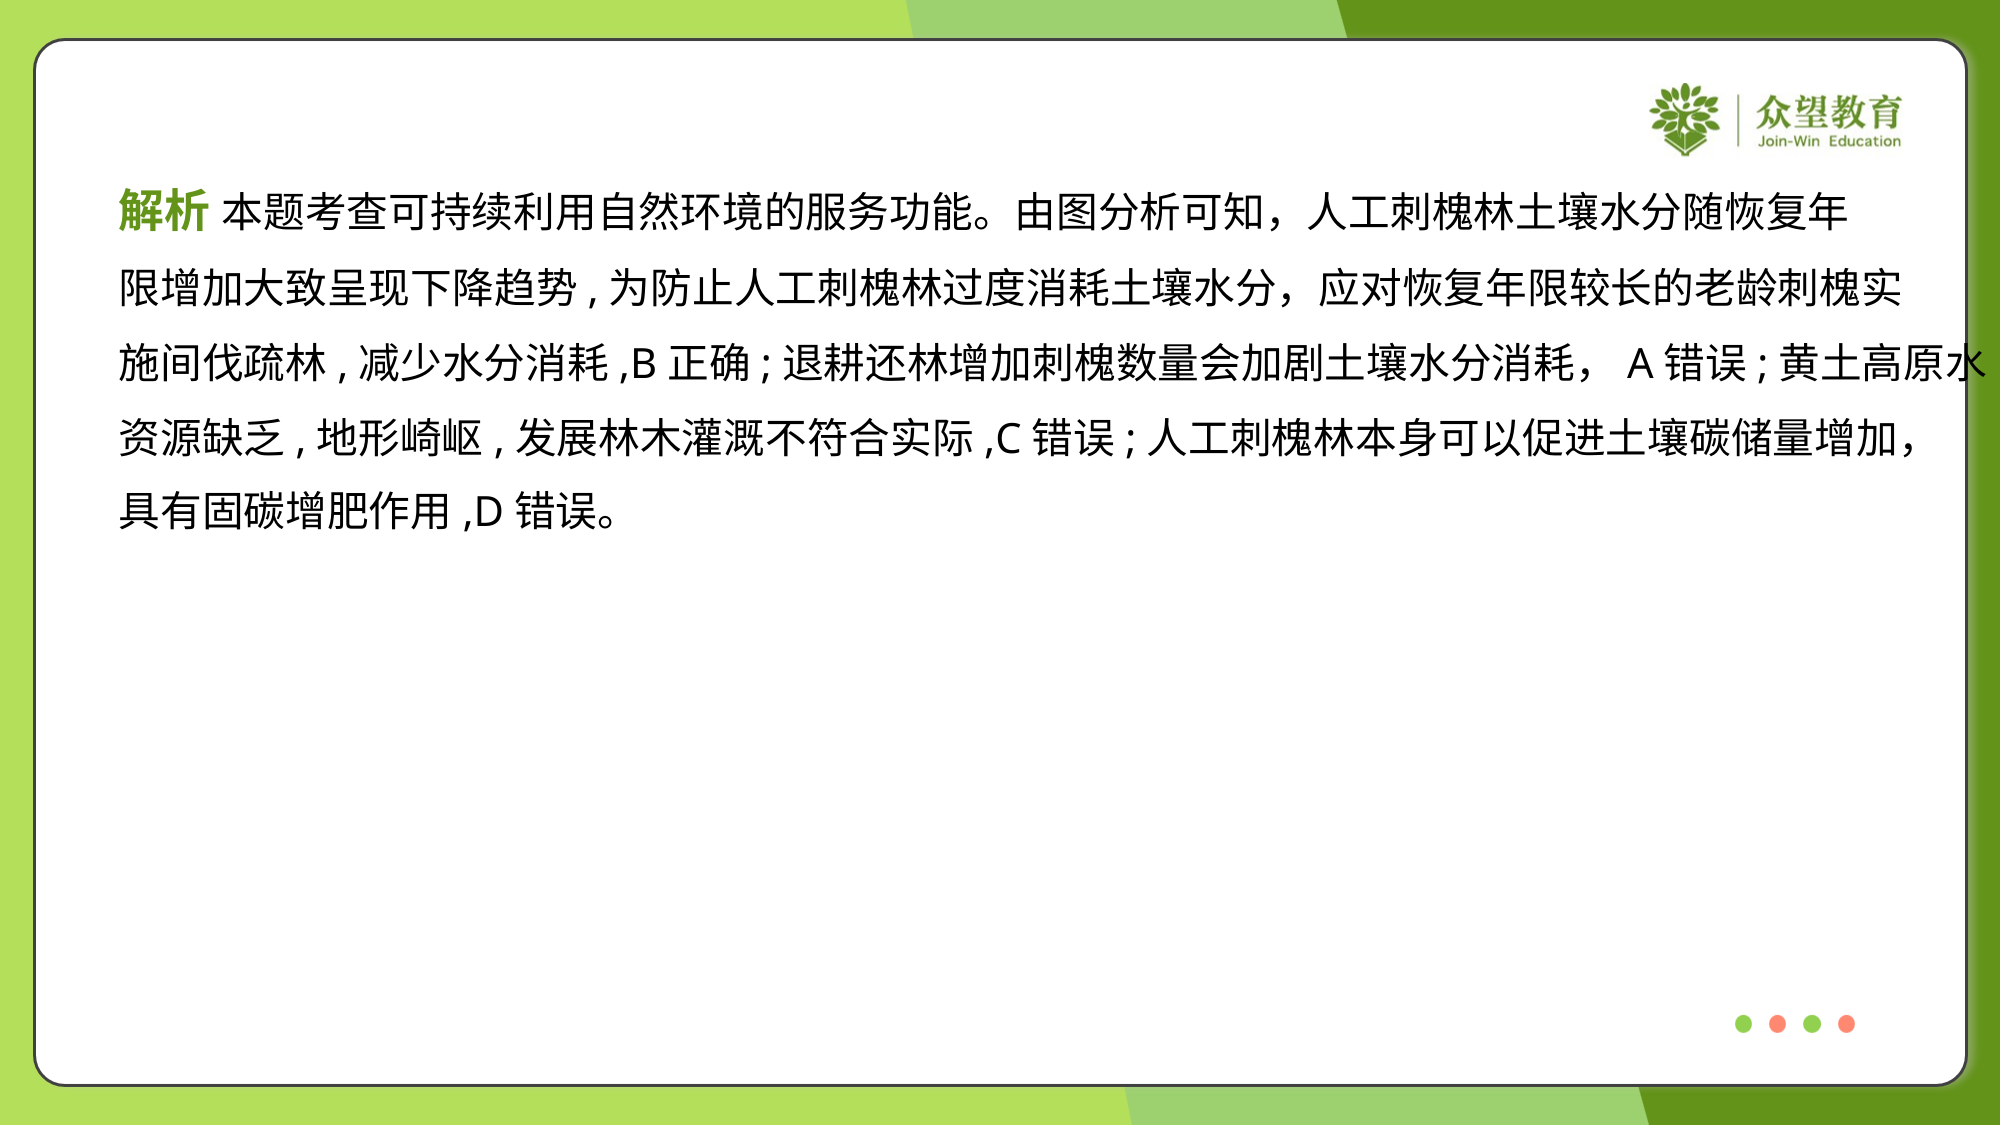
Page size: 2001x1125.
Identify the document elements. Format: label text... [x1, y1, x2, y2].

text_box 解析 本题考查可持续利用自然环境的服务功能。由图分析可知，人工刺槐林土壤水分随恢复年 限增加大致呈现下降趋势,为防止人工刺槐林过度消耗土壤水分，应对恢复年限较长的老龄刺槐实 施间伐疏林,减少水分消耗,B正确;退耕还林增加刺槐数量会加剧土壤水分消耗，A错误;黄土高原水 资源缺乏,地形崎岖,发展林木灌溉不符合实际,C错误;人工刺槐林本身可以促进土壤碳储量增加， 具有固碳增肥作用,D错误。 [118, 159, 1883, 527]
picture [0, 0, 2000, 1125]
